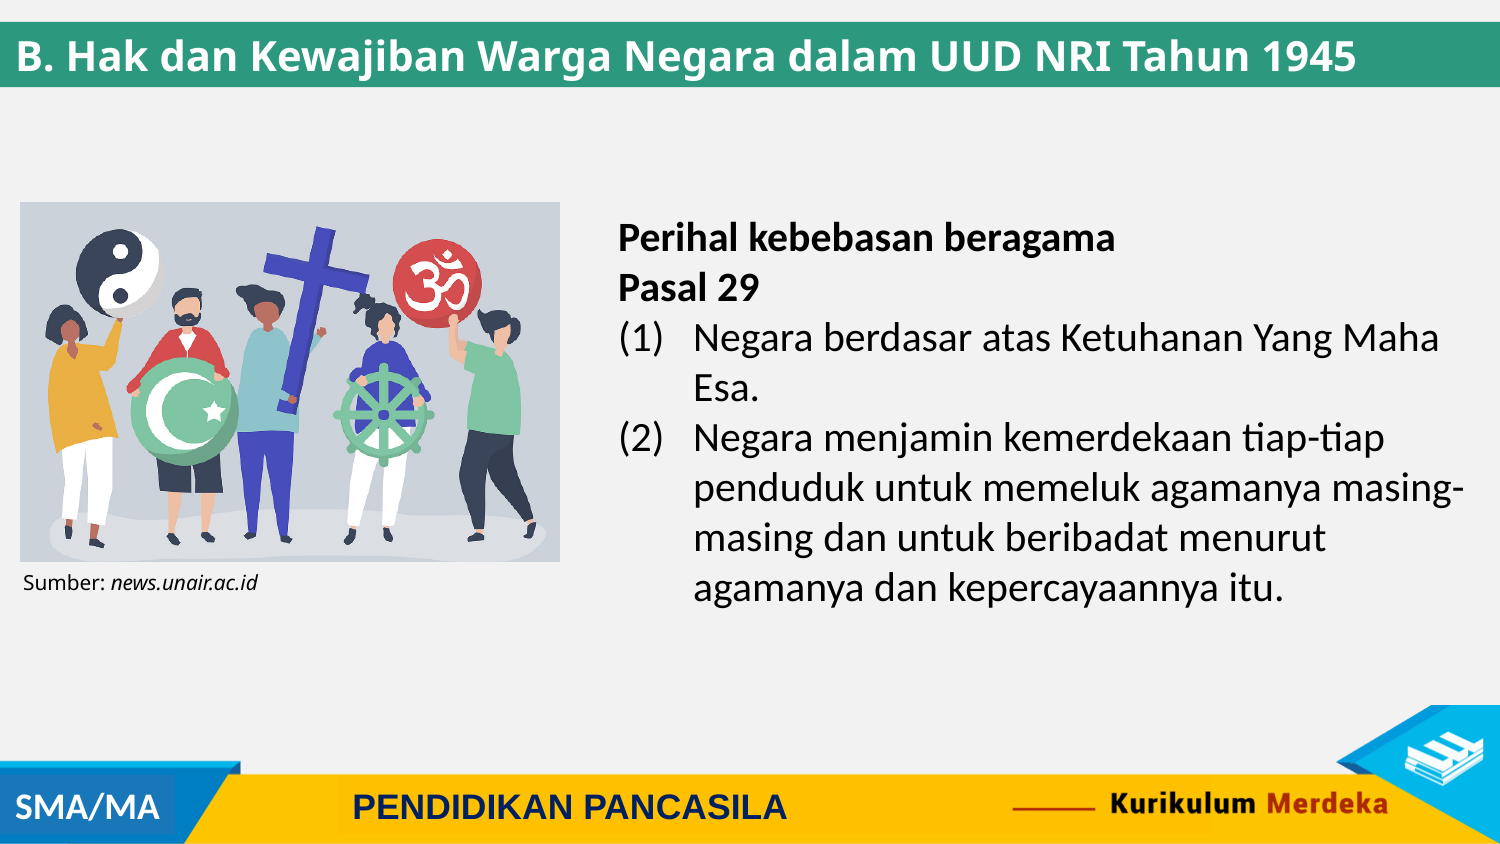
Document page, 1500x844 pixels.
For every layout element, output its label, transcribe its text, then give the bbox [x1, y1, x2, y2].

picture [20, 202, 560, 563]
text_box Perihal kebebasan beragama Pasal 29 Negara berdasar atas Ketuhanan Yang Maha Esa. Negara menjamin kemerdekaan tiap-tiap penduduk untuk memeluk agamanya masing-masing dan untuk beribadat menurut agamanya dan kepercayaannya itu. [603, 202, 1500, 618]
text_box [0, 705, 1500, 844]
text_box Sumber: news.unair.ac.id [8, 562, 369, 602]
text_box B. Hak dan Kewajiban Warga Negara dalam UUD NRI Tahun 1945 [0, 20, 1500, 89]
